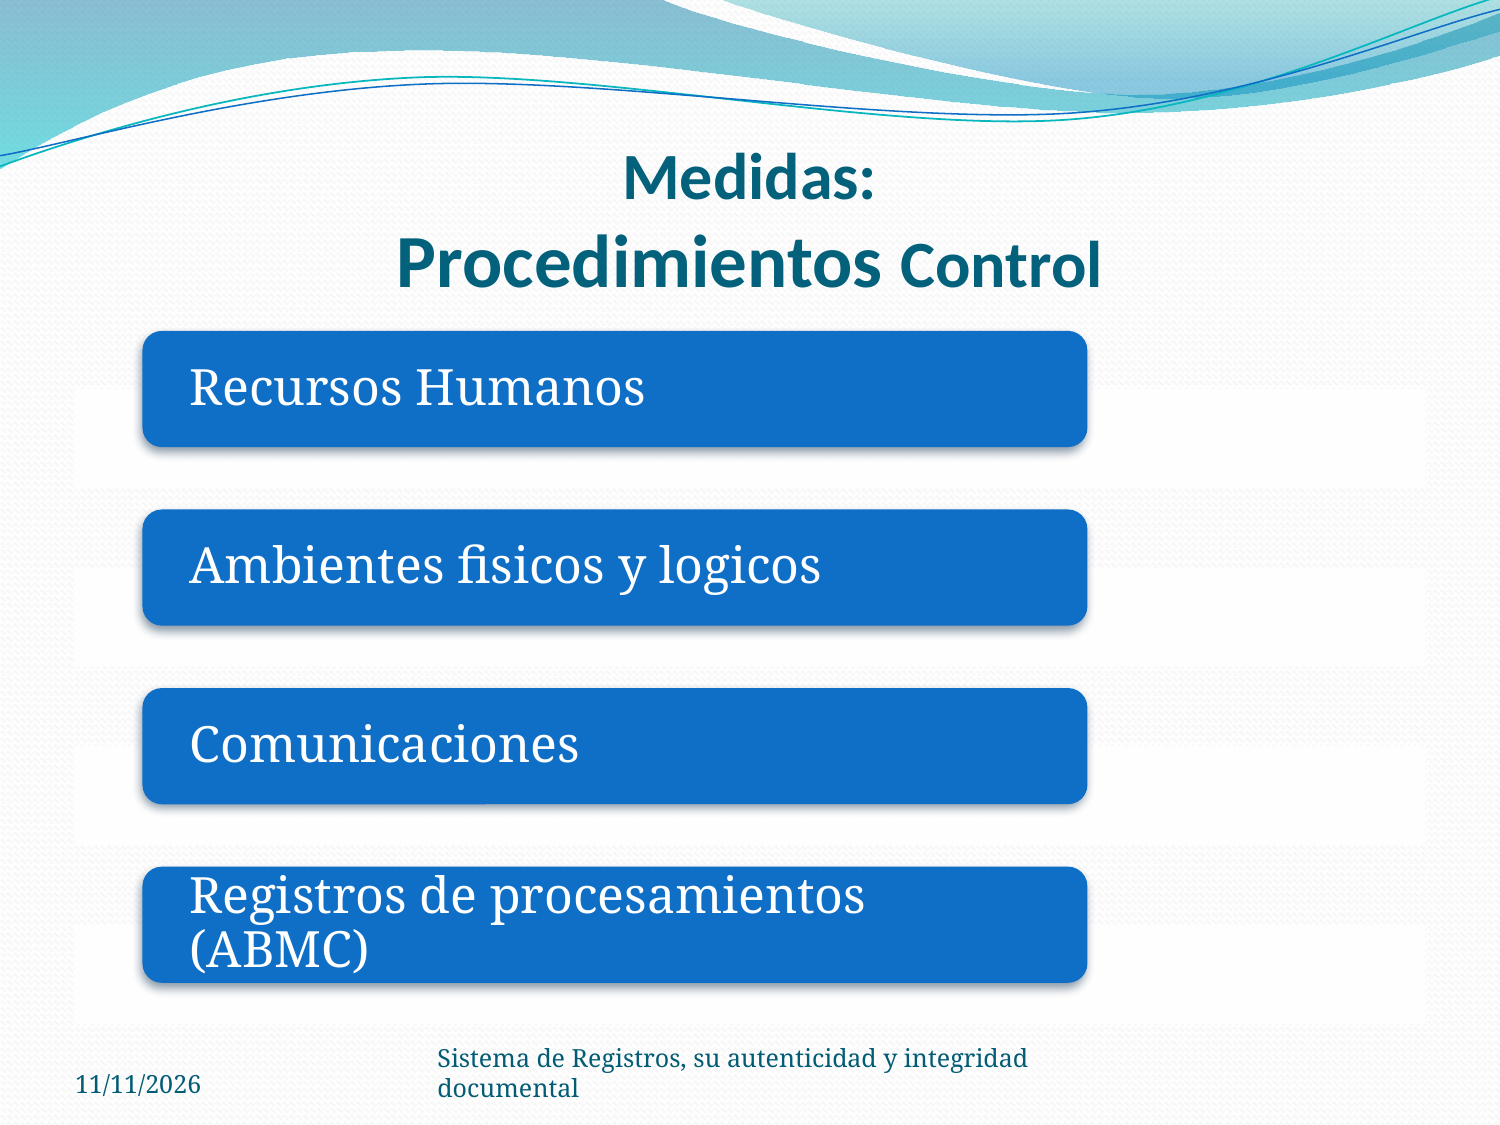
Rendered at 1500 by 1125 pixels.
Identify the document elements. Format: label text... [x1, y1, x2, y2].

footer Sistema de Registros, su autenticidad y integridad documental [437, 1051, 1128, 1103]
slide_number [75, 1050, 425, 1103]
title Medidas: Procedimientos Control [75, 125, 1425, 303]
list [74, 317, 1426, 1038]
